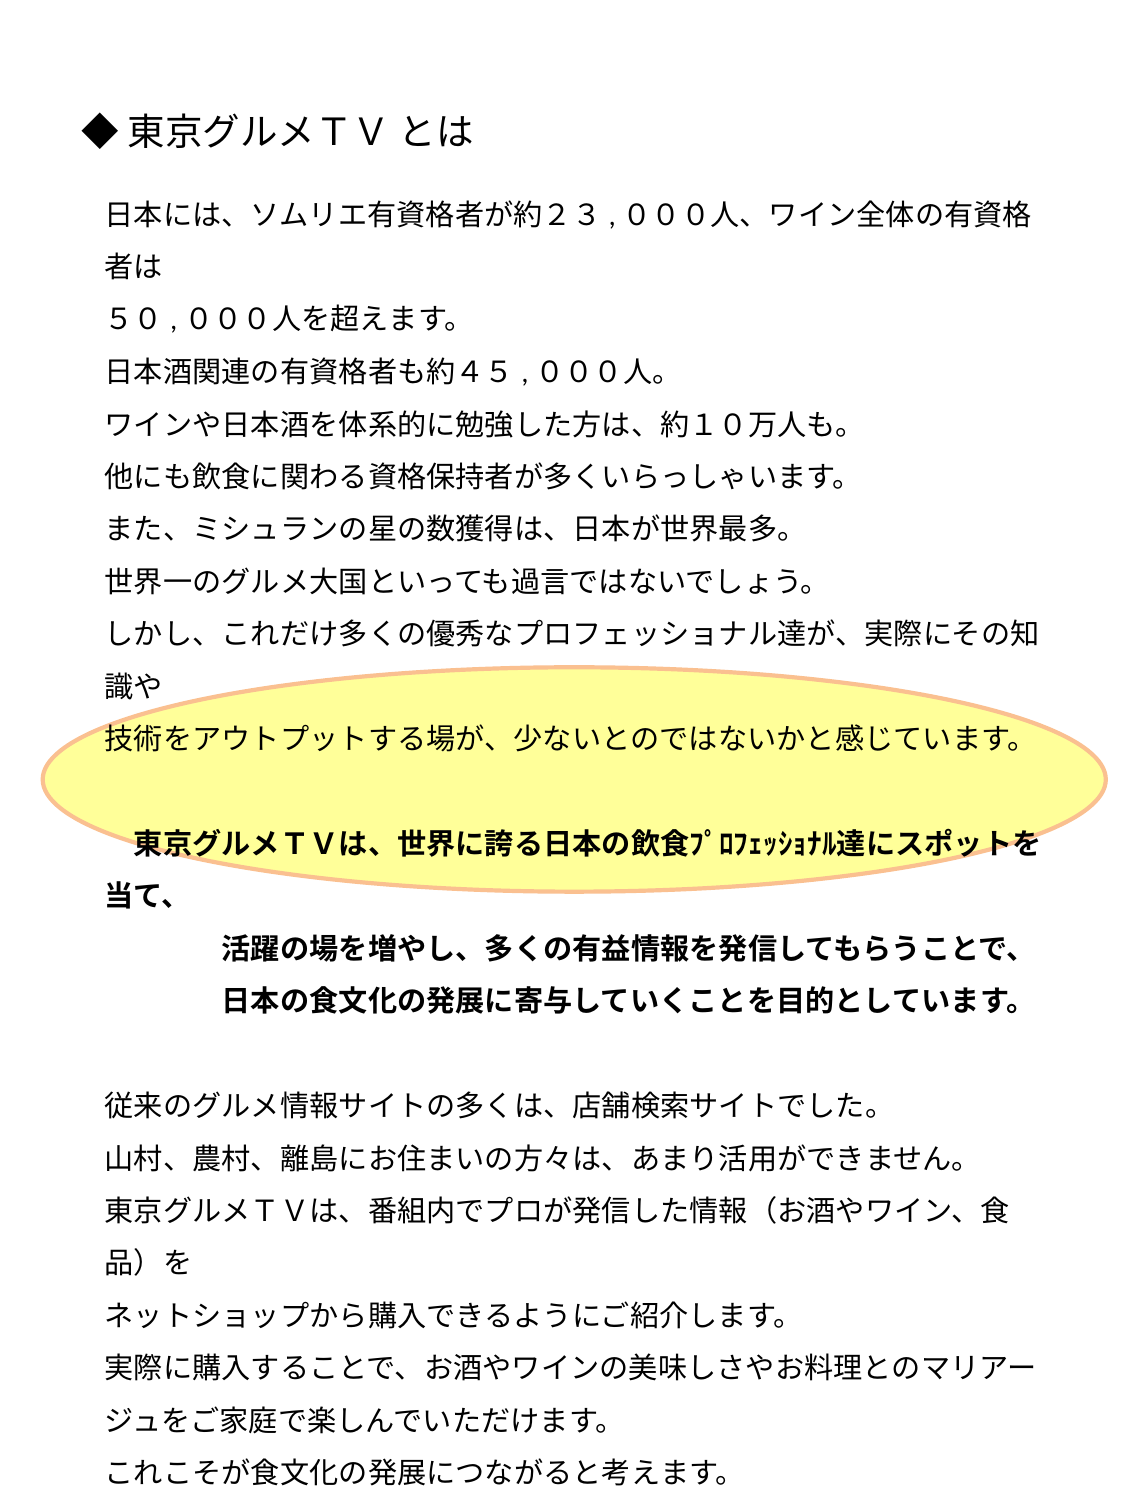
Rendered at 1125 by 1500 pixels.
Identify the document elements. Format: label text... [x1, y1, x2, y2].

text_box [40, 731, 89, 828]
text_box ◆東京グルメＴＶ とは [66, 100, 858, 160]
text_box 日本には、ソムリエ有資格者が約２３,０００人、ワイン全体の有資格者は ５０,０００人を超えます。 日本酒関連の有資格者も約４５,０００人。 ワインや日本酒を体系的に勉強した方は、約１０万人も。 他にも飲食に関わる資格保持者が多くいらっしゃいます。 また、ミシュランの星の数獲得は、日本が世界最多。 世界一のグルメ大国といっても過言ではないでしょう。 しかし、これだけ多くの優秀なプロフェッショナル達が、実際にその知識や 技術をアウトプットする場が、少ないとのではないかと感じています。 東京グルメＴＶは、世界に誇る日本の飲食ﾌﾟﾛﾌｪｯｼｮﾅﾙ達にスポットを当て、 活躍の場を増やし、多くの有益情報を発信してもらうことで、 日本の食文化の発展に寄与していくことを目的としています。 従来のグルメ情報サイトの多くは、店舗検索サイトでした。 山村、農村、離島にお住まいの方々は、あまり活用ができません。 東京グルメＴＶは、番組内でプロが発信した情報（お酒やワイン、食品）を ネットショップから購入できるようにご紹介します。 実際に購入することで、お酒やワインの美味しさやお料理とのマリアージュをご家庭で楽しんでいただけます。 これこそが食文化の発展につながると考えます。 ネットショップ？ ではありません。食卓を豊かにする情報を主体に番組を 作っています。美味しさや楽しさを体験して欲しいから、実購入できる情報まで お伝えしています。我々は、物品販売業ではなく、情報発信サービス業です。 [89, 171, 1071, 1500]
text_box [1071, 737, 1108, 822]
